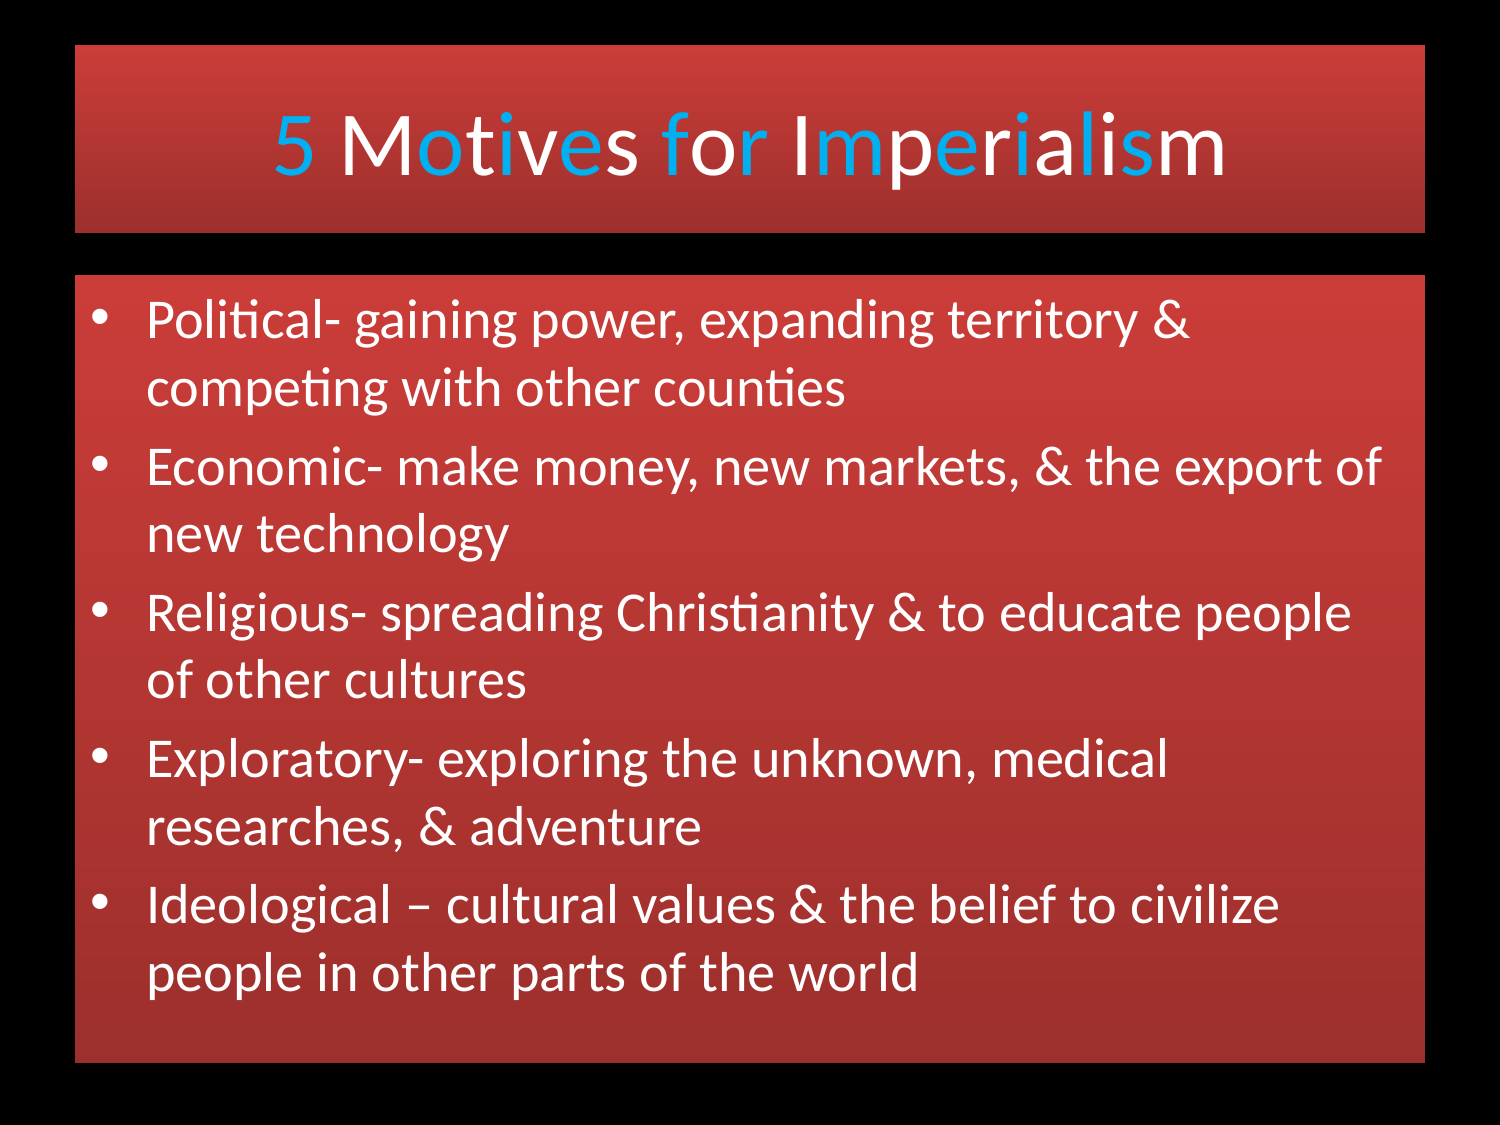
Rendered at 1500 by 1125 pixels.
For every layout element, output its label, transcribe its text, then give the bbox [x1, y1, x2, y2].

list Political- gaining power, expanding territory & competing with other counties Economic- make money, new markets, & the export of new technology Religious- spreading Christianity & to educate people of other cultures Exploratory- exploring the unknown, medical researches, & adventure Ideological – cultural values & the belief to civilize people in other parts of the world [75, 275, 1425, 1063]
title 5 Motives for Imperialism [75, 45, 1425, 233]
